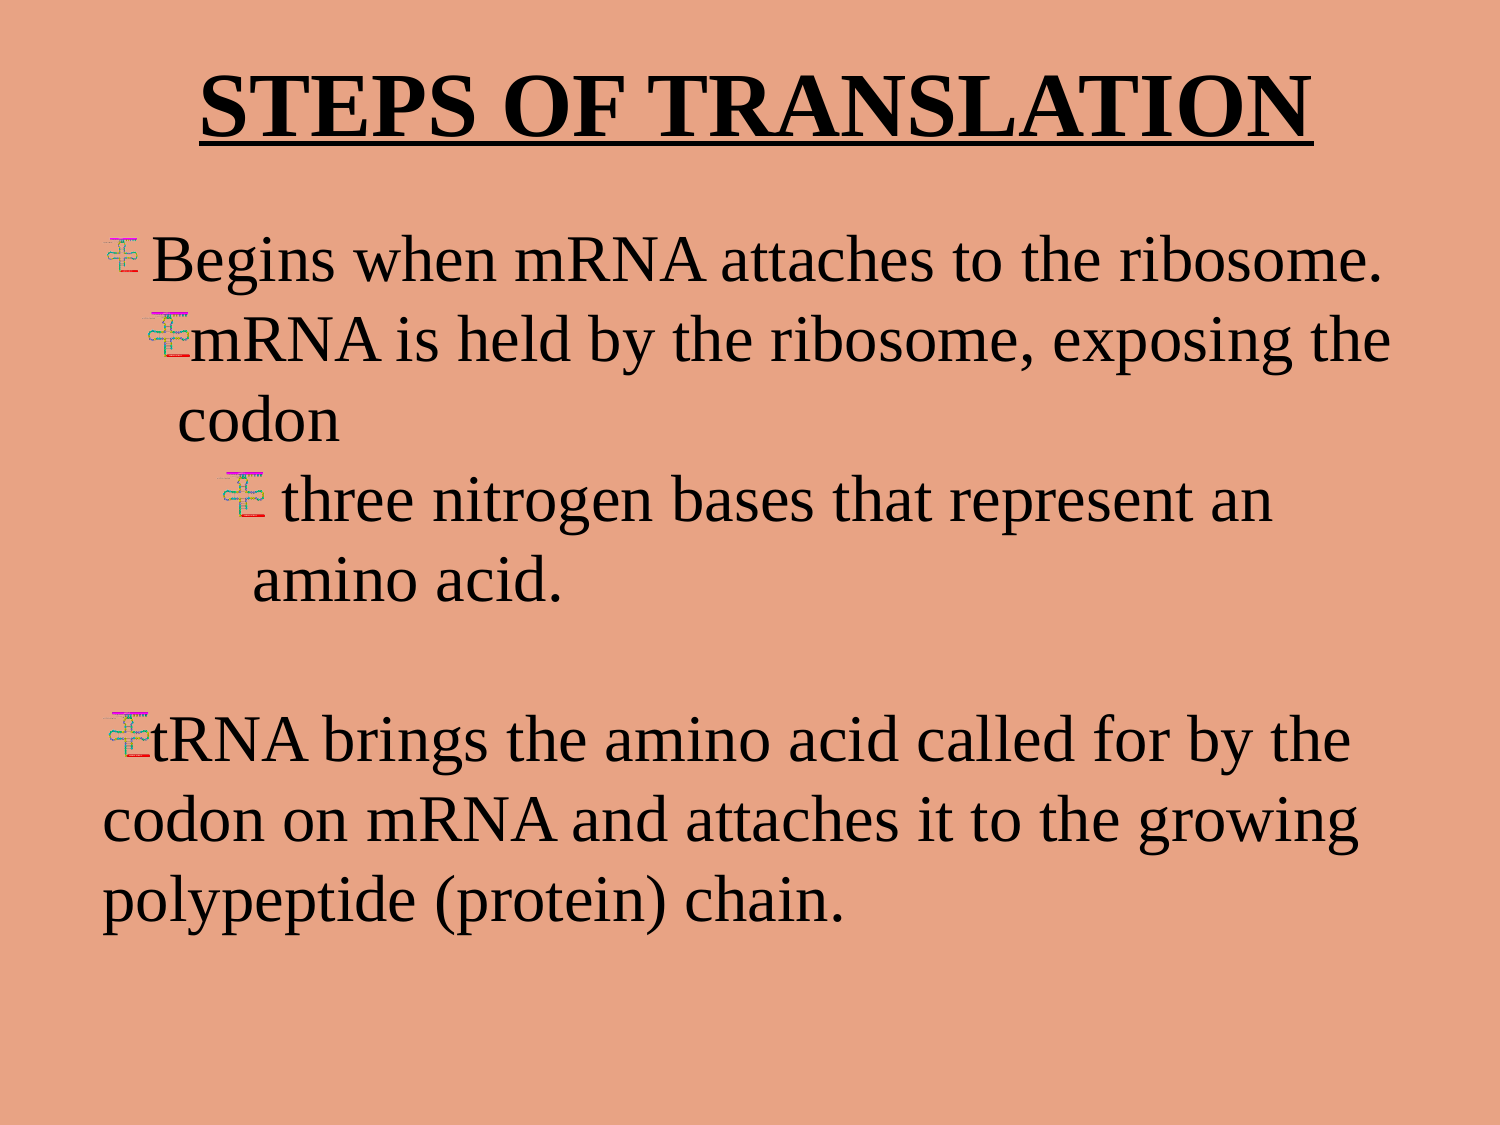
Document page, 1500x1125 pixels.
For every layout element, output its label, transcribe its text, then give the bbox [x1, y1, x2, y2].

picture [102, 711, 149, 758]
picture [141, 311, 189, 358]
picture [216, 471, 264, 518]
picture [102, 237, 138, 273]
text_box STEPS OF TRANSLATION Begins when mRNA attaches to the ribosome. mRNA is held by the ribosome, exposing the codon three nitrogen bases that represent an amino acid. tRNA brings the amino acid called for by the codon on mRNA and attaches it to the growing polypeptide (protein) chain. [87, 37, 1425, 1062]
